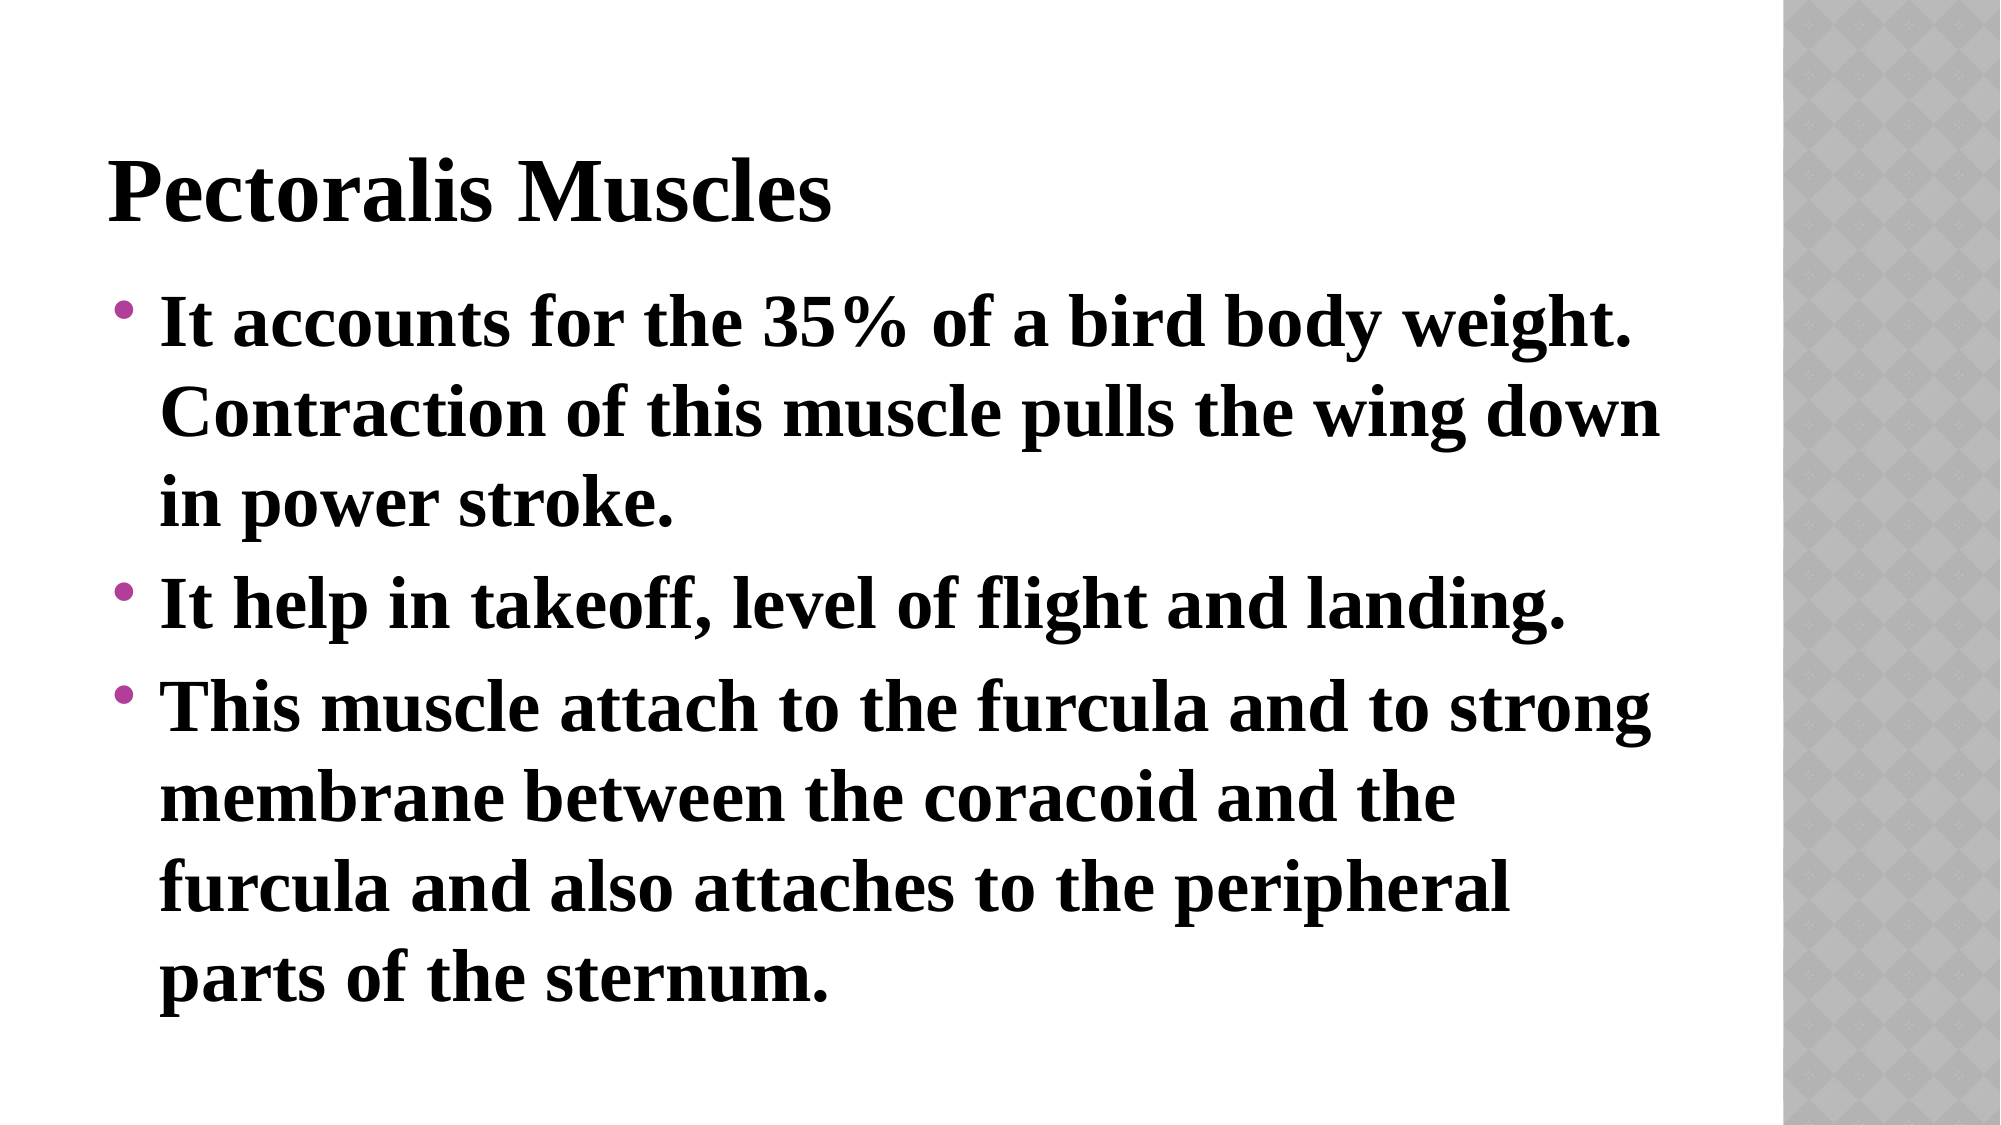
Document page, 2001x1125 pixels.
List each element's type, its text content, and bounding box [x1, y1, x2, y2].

title Pectoralis Muscles [99, 52, 1684, 240]
list It accounts for the 35% of a bird body weight. Contraction of this muscle pulls the wing down in power stroke. It help in takeoff, level of flight and landing. This muscle attach to the furcula and to strong membrane between the coracoid and the furcula and also attaches to the peripheral parts of the sternum. [99, 264, 1684, 1059]
